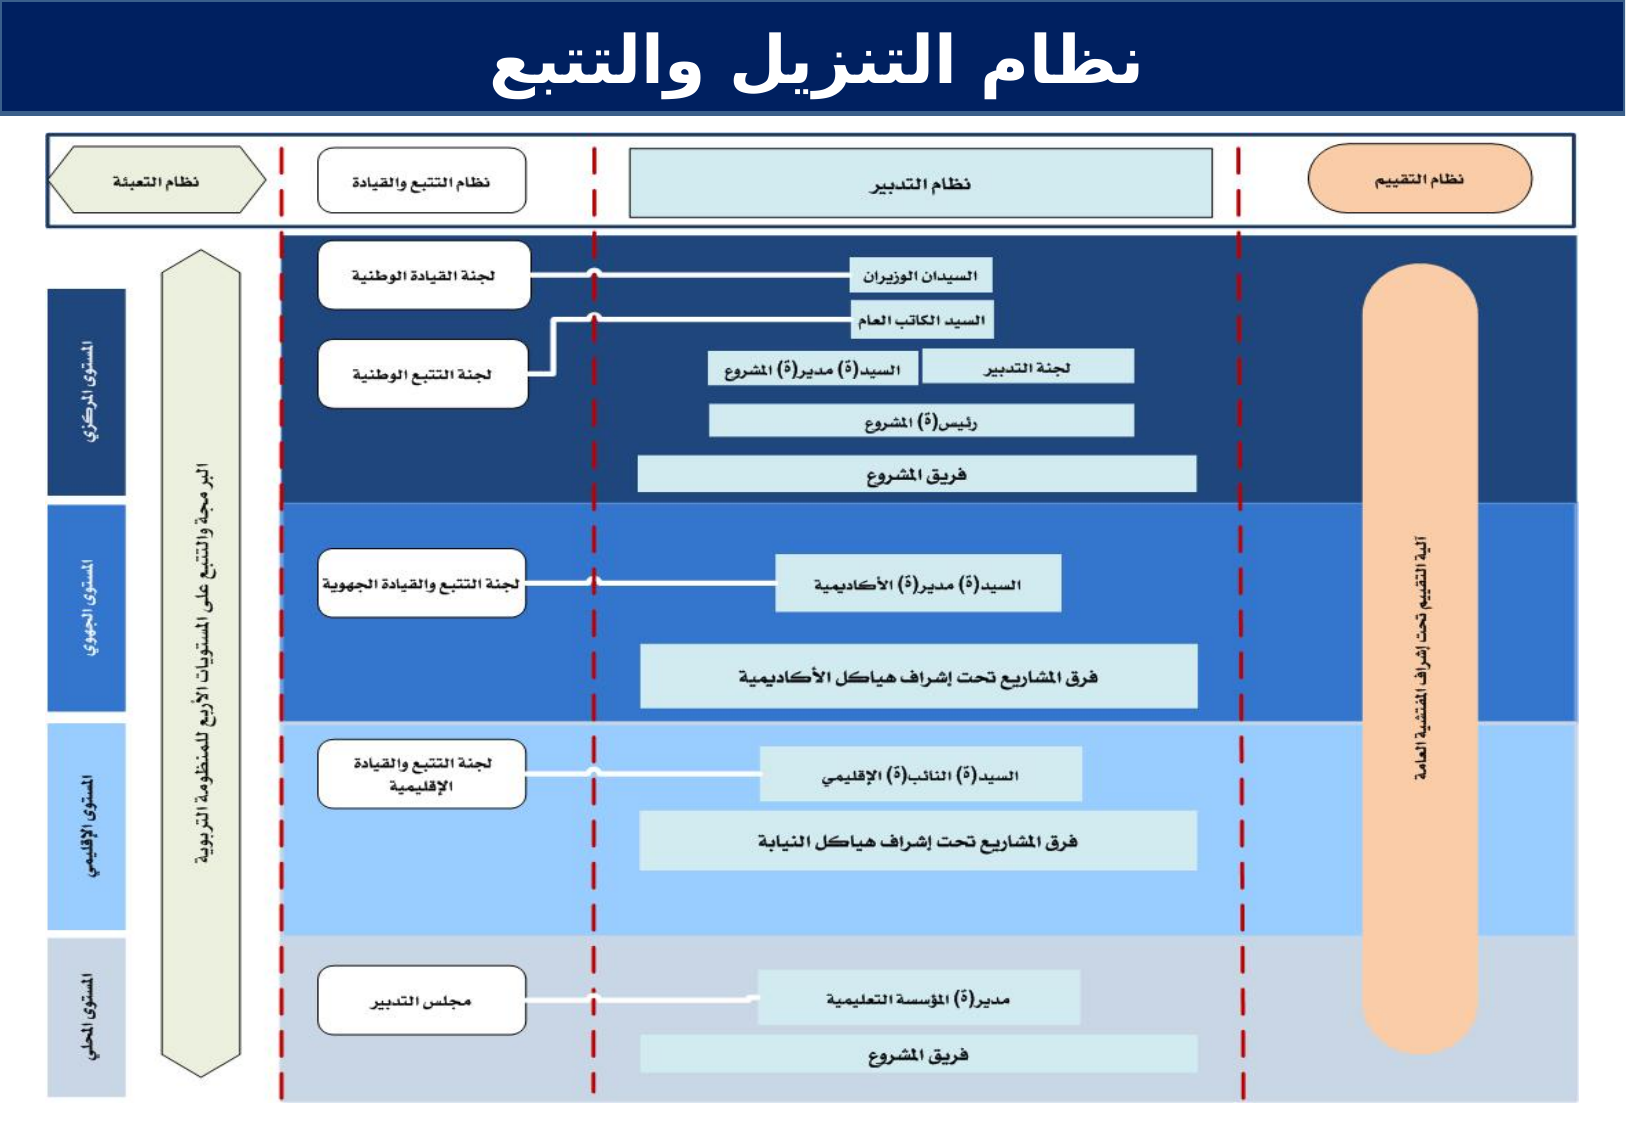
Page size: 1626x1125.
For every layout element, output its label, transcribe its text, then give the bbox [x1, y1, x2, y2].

list نظام التنزيل والتتبع [265, 0, 1370, 114]
picture [45, 132, 1579, 1103]
